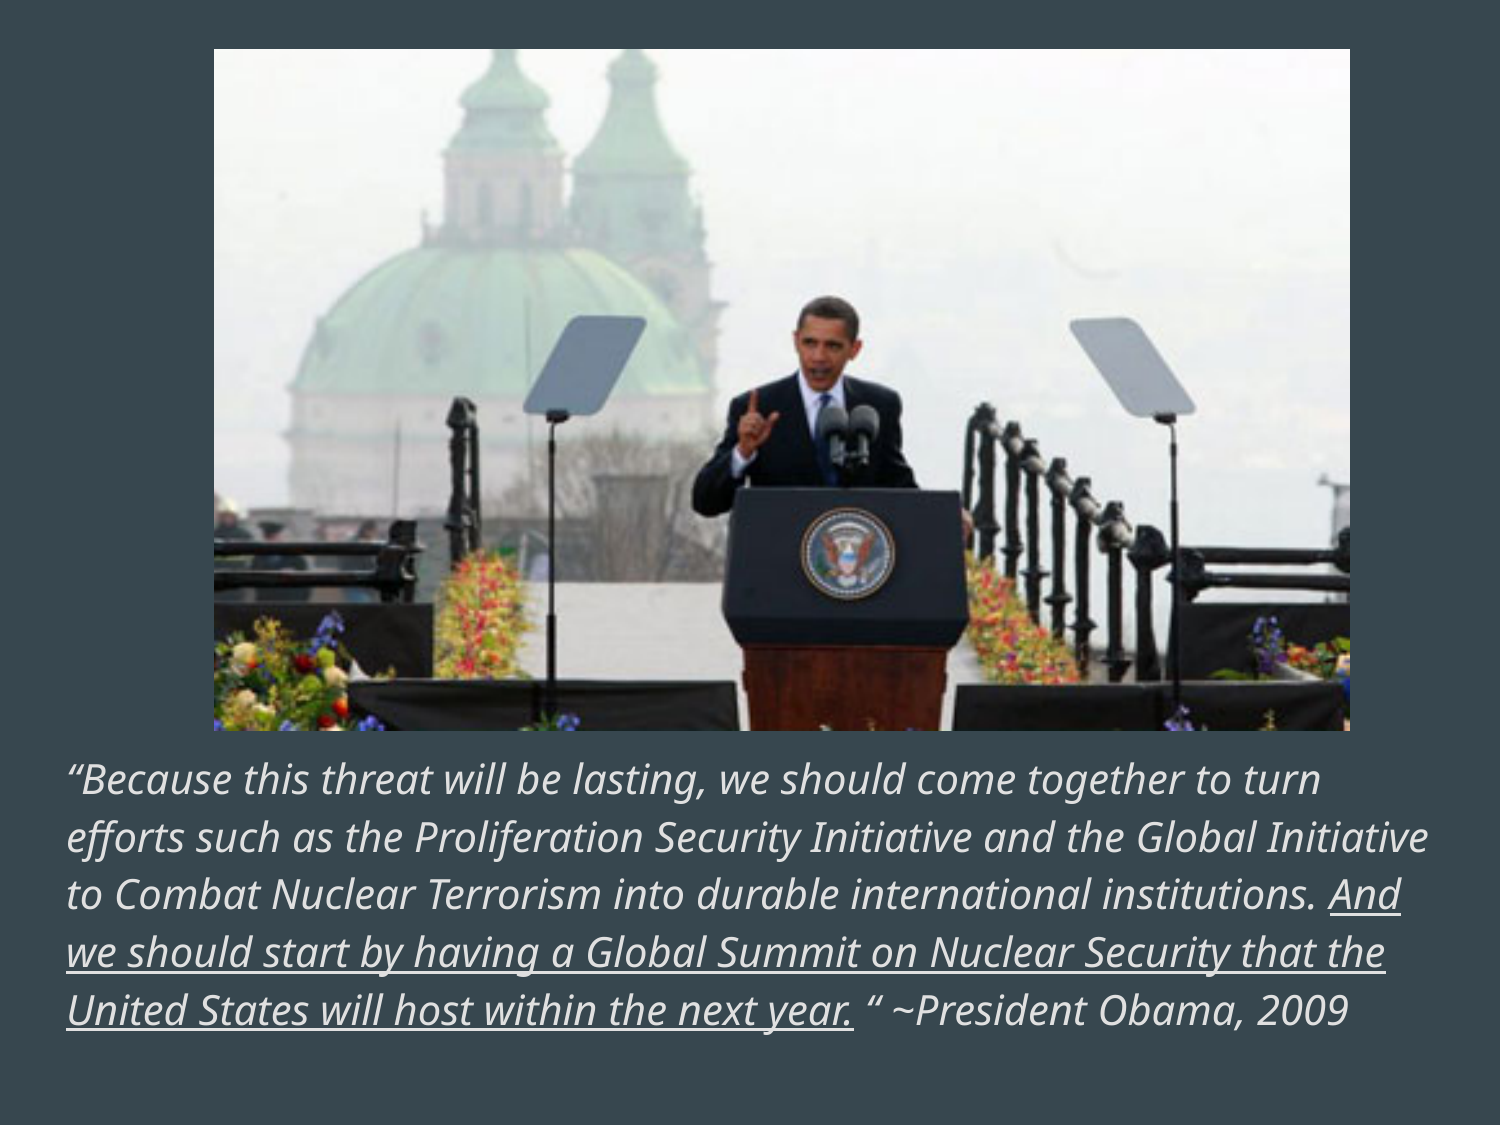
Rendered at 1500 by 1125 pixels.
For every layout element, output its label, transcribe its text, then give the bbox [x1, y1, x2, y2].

list “Because this threat will be lasting, we should come together to turn efforts such as the Proliferation Security Initiative and the Global Initiative to Combat Nuclear Terrorism into durable international institutions. And we should start by having a Global Summit on Nuclear Security that the United States will host within the next year. “ ~President Obama, 2009 [51, 730, 1449, 1125]
picture [214, 49, 1350, 731]
